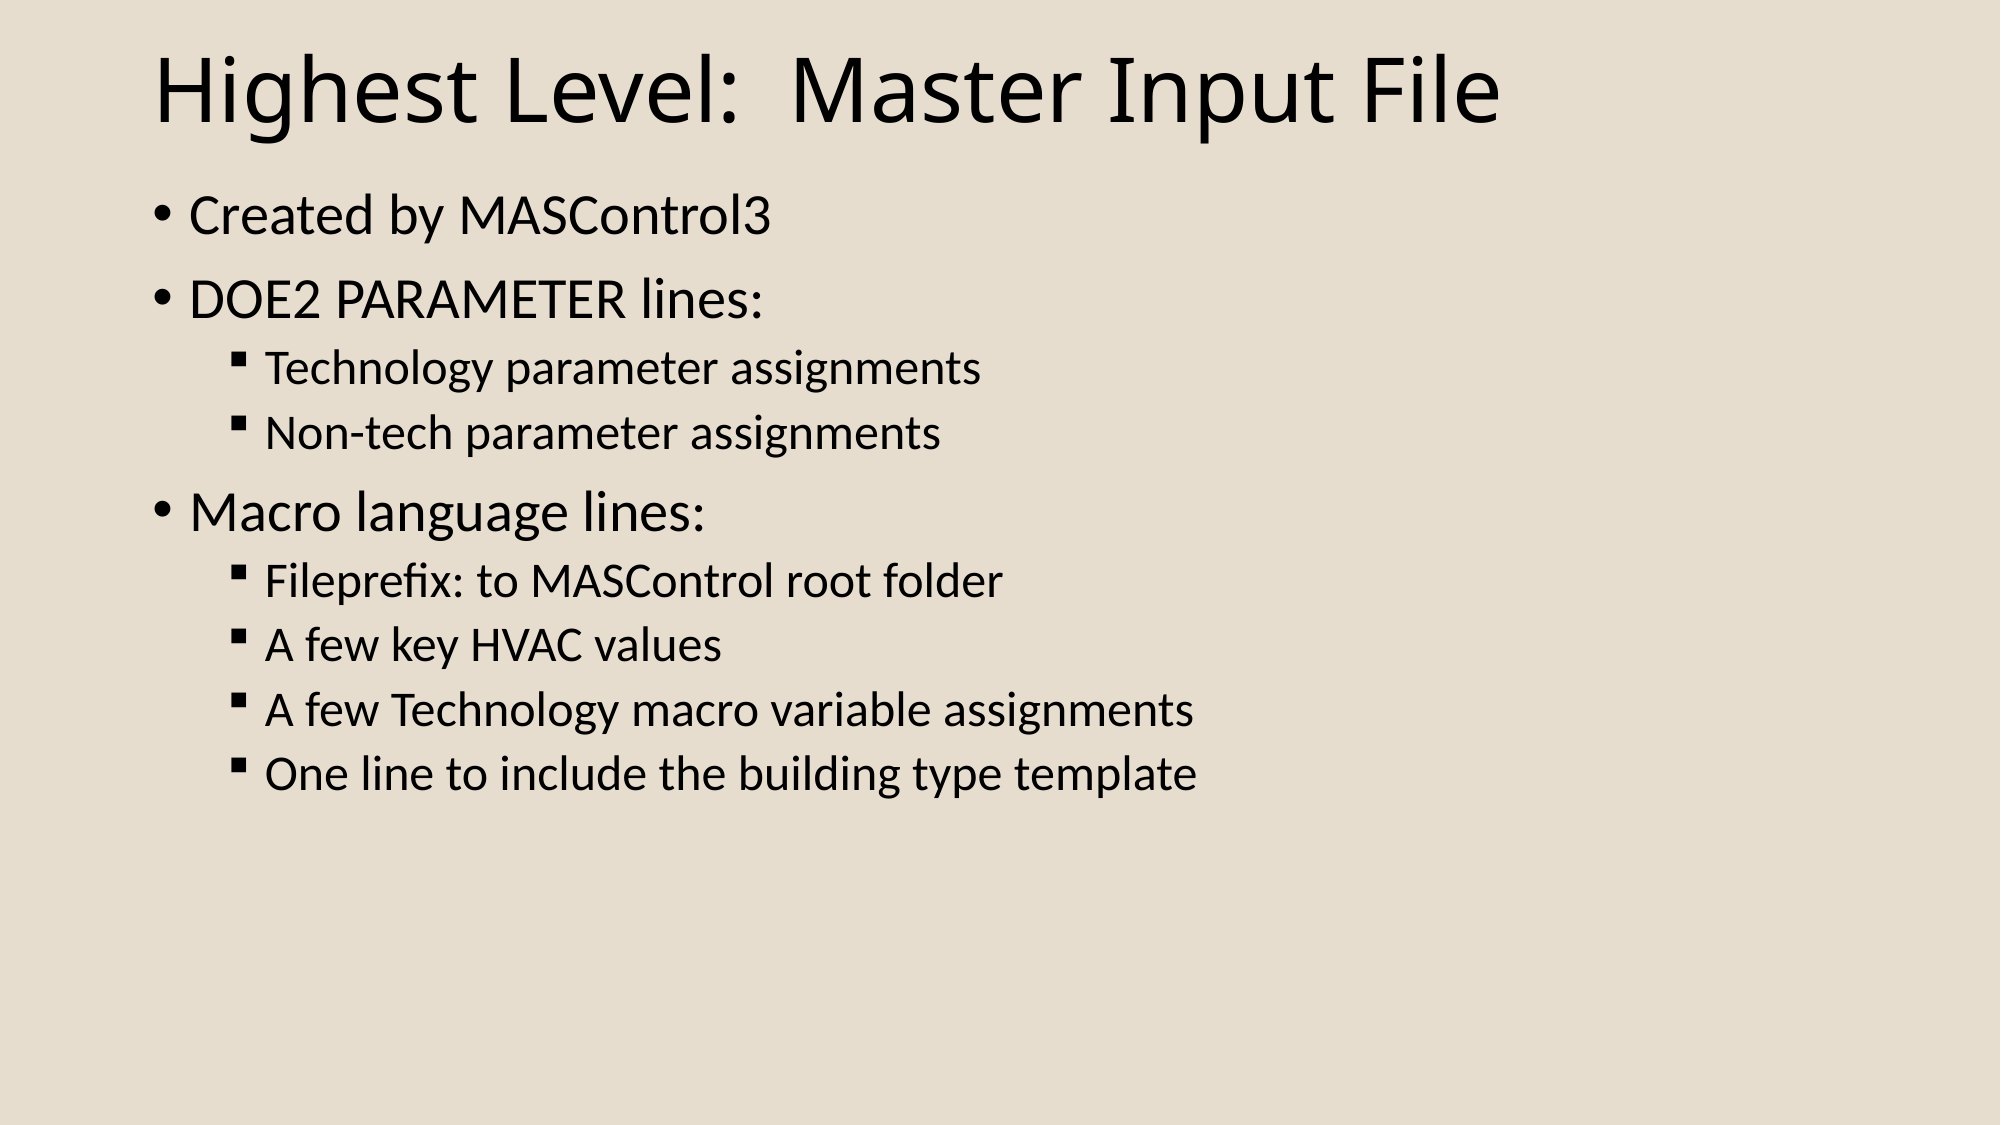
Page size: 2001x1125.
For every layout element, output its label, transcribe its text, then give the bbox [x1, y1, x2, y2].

title Highest Level: Master Input File [137, 37, 1863, 150]
list Created by MASControl3 DOE2 PARAMETER lines: Technology parameter assignments Non-tech parameter assignments Macro language lines: Fileprefix: to MASControl root folder A few key HVAC values A few Technology macro variable assignments One line to include the building type template [137, 177, 1863, 1085]
